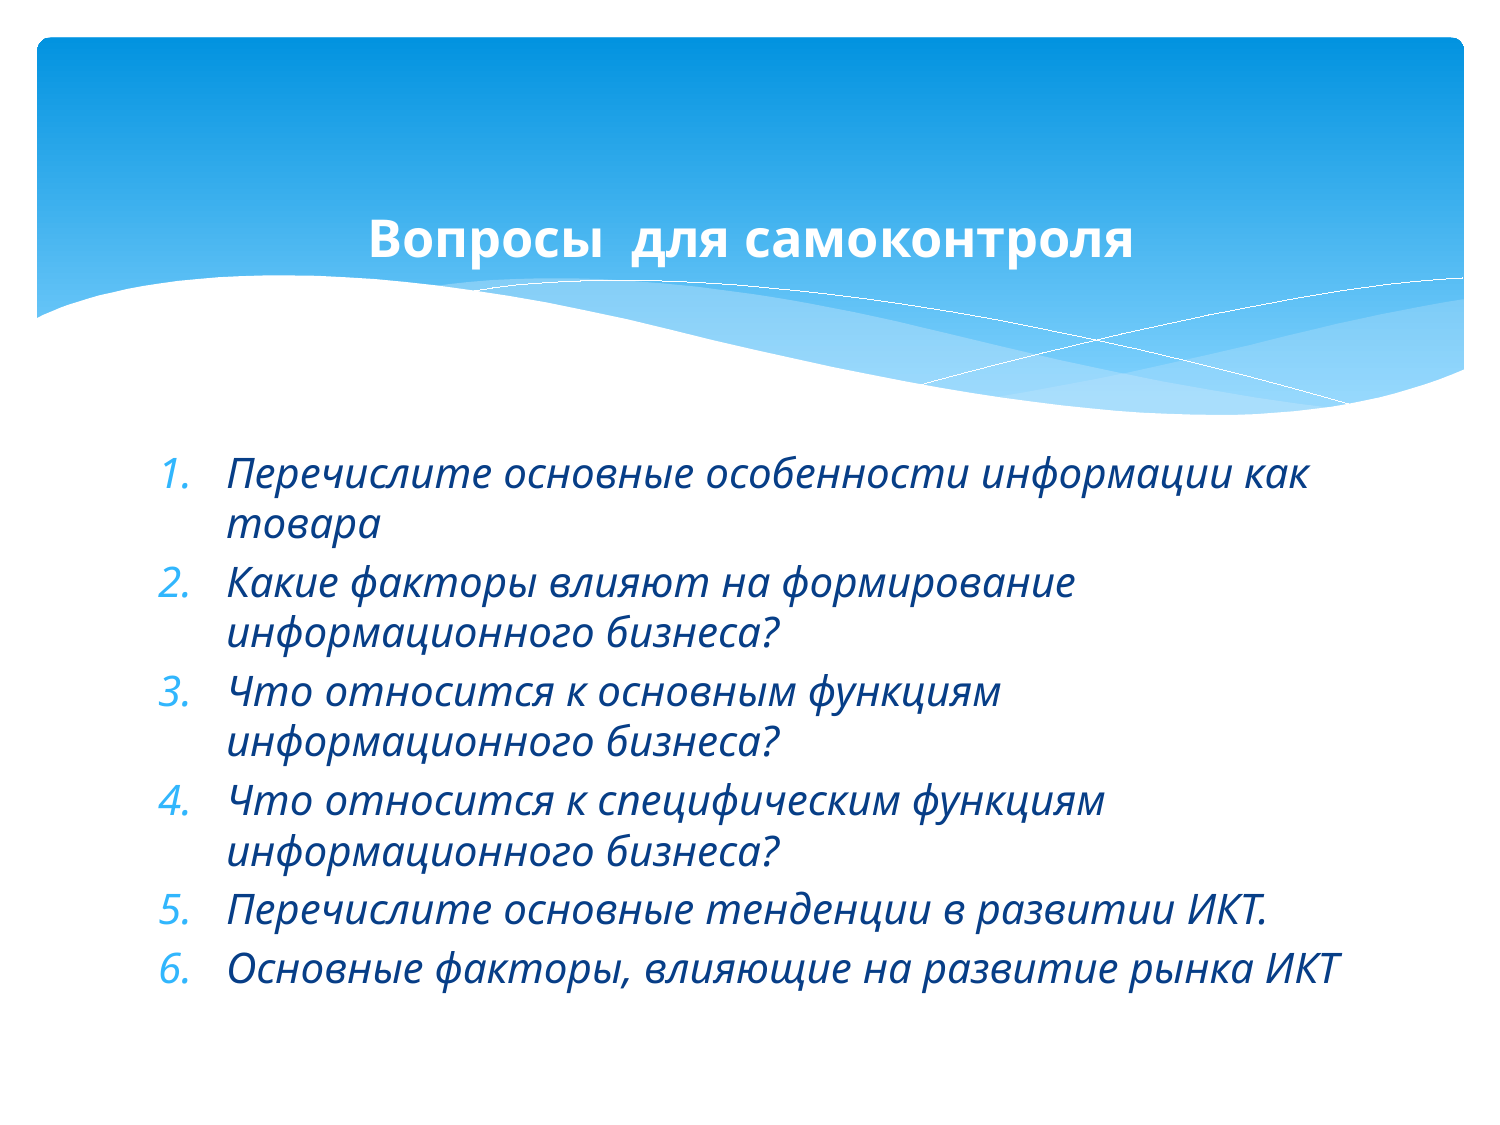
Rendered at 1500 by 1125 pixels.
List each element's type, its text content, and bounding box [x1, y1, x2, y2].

list Перечислите основные особенности информации как товара Какие факторы влияют на формирование информационного бизнеса? Что относится к основным функциям информационного бизнеса? Что относится к специфическим функциям информационного бизнеса? Перечислите основные тенденции в развитии ИКТ. Основные факторы, влияющие на развитие рынка ИКТ [143, 438, 1359, 1005]
title Вопросы для самоконтроля [76, 196, 1427, 402]
